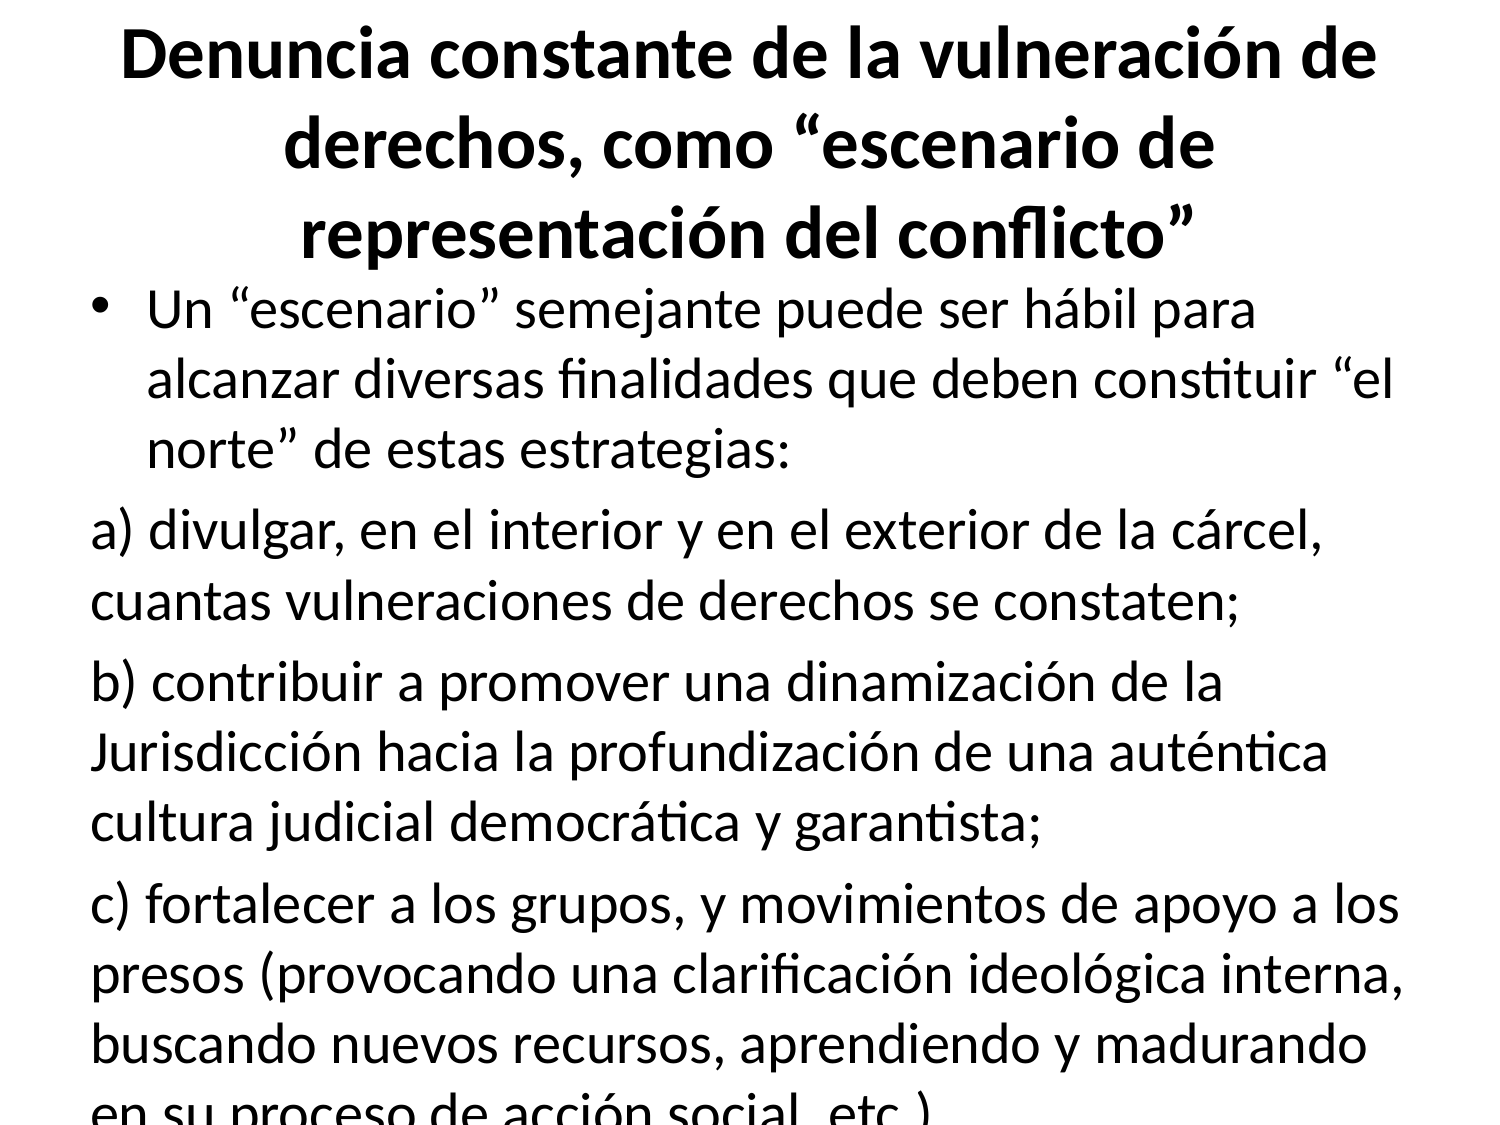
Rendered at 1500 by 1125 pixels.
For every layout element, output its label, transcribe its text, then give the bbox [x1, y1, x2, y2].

title Denuncia constante de la vulneración de derechos, como “escenario de representación del conflicto” [75, 45, 1425, 233]
list Un “escenario” semejante puede ser hábil para alcanzar diversas finalidades que deben constituir “el norte” de estas estrategias: a) divulgar, en el interior y en el exterior de la cárcel, cuantas vulneraciones de derechos se constaten; b) contribuir a promover una dinamización de la Jurisdicción hacia la profundización de una auténtica cultura judicial democrática y garantista; c) fortalecer a los grupos, y movimientos de apoyo a los presos (provocando una clarificación ideológica interna, buscando nuevos recursos, aprendiendo y madurando en su proceso de acción social, etc.). [75, 262, 1425, 1005]
